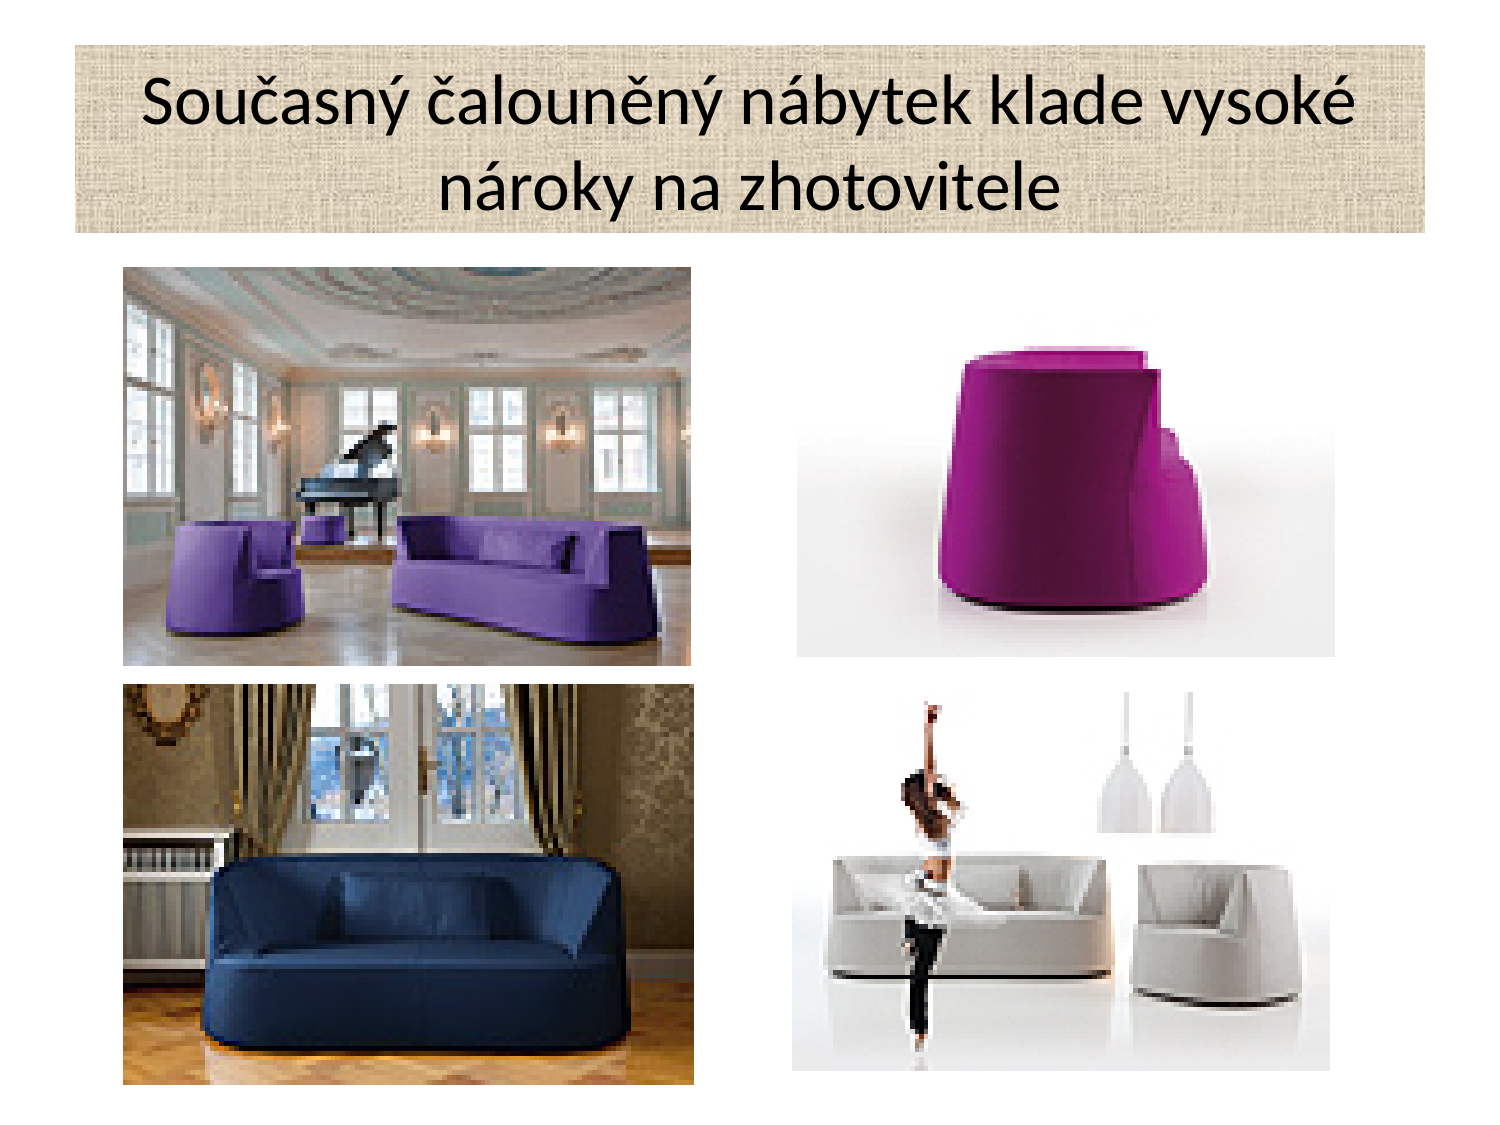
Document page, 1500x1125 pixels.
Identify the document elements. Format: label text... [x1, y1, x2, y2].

picture [123, 683, 694, 1085]
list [123, 266, 692, 667]
picture [797, 278, 1336, 658]
title Současný čalouněný nábytek klade vysoké nároky na zhotovitele [75, 45, 1425, 233]
picture [791, 692, 1330, 1071]
